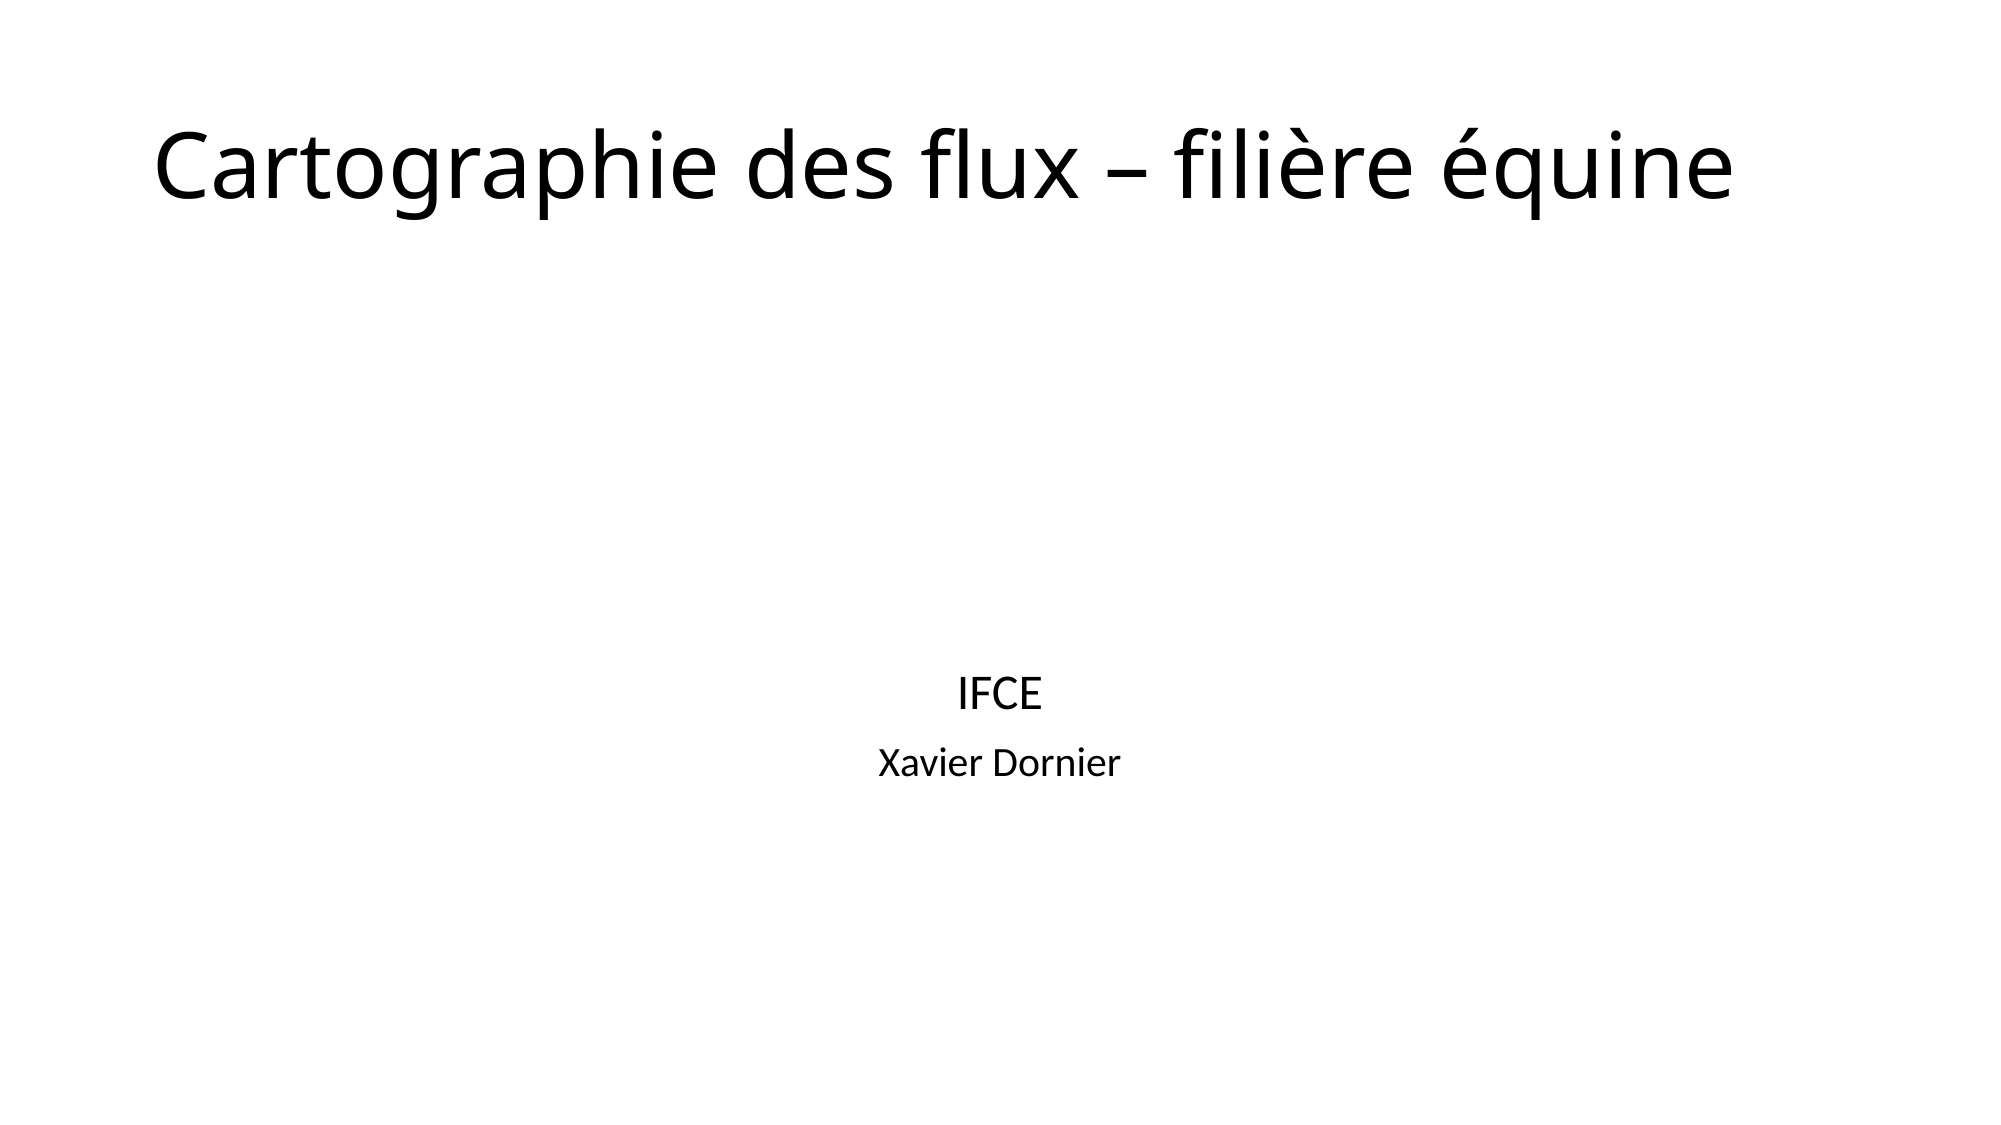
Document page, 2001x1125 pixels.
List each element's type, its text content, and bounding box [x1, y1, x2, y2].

subtitle IFCE Xavier Dornier [99, 658, 1900, 875]
title Cartographie des flux – filière équine [137, 59, 1863, 278]
